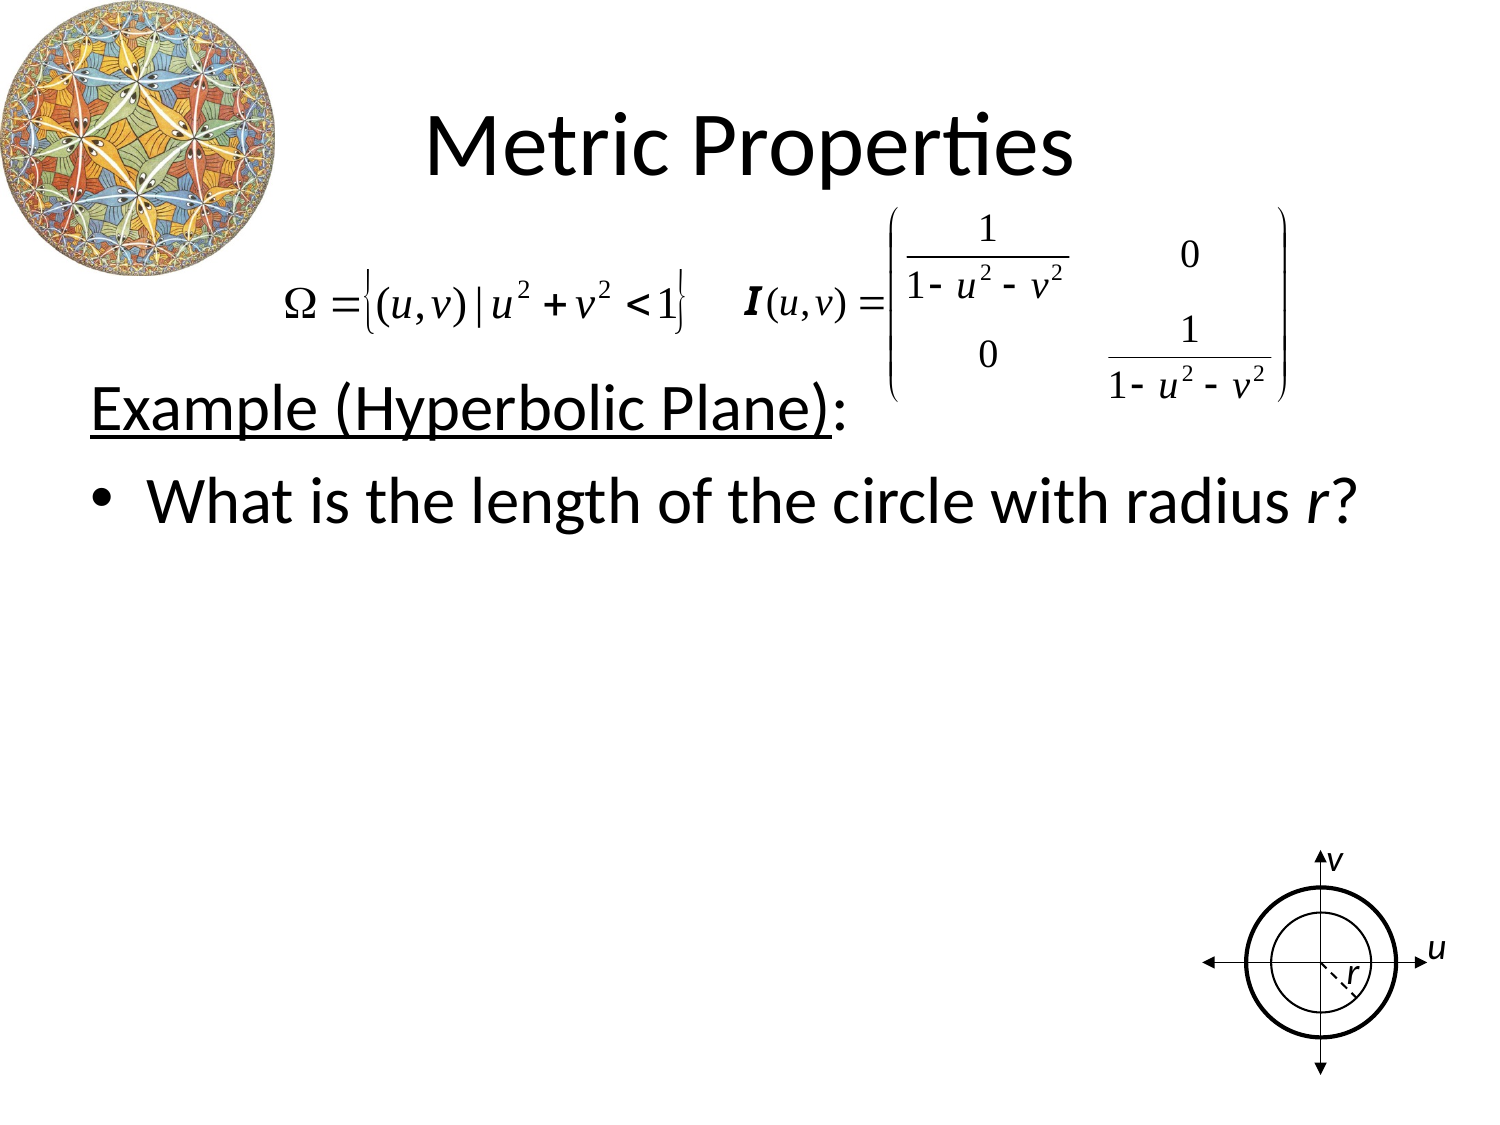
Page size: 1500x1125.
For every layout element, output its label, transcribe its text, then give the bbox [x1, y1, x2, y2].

text_box [1244, 885, 1316, 961]
text_box [1269, 971, 1316, 1015]
text_box [1244, 971, 1316, 1040]
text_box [1320, 962, 1357, 999]
text_box [1325, 971, 1398, 1040]
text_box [741, 197, 1299, 413]
text_box v [1311, 826, 1359, 887]
text_box r [1331, 939, 1375, 961]
text_box [1325, 1006, 1350, 1015]
text_box [1325, 910, 1368, 959]
text_box r [1360, 971, 1375, 1000]
text_box [1325, 885, 1399, 961]
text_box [277, 269, 697, 338]
text_box [1269, 910, 1316, 961]
list Example (Hyperbolic Plane): What is the length of the circle with radius r? [75, 262, 1425, 1125]
picture [0, 0, 276, 277]
title Metric Properties [279, 45, 1425, 233]
text_box u [1412, 914, 1462, 975]
